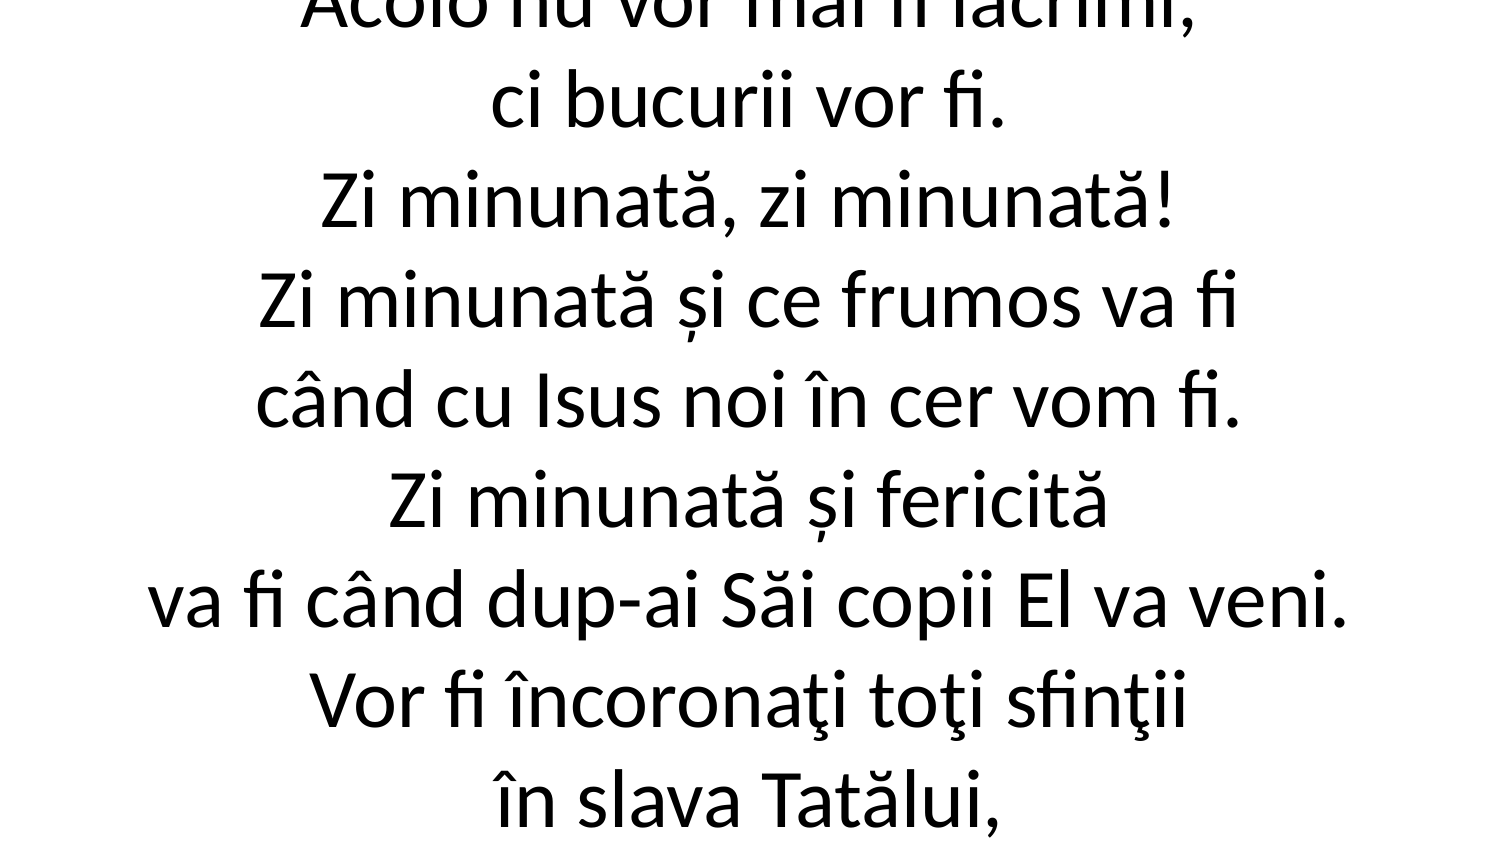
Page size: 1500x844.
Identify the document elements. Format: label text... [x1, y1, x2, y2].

text_box 1. Cu nerăbdare aştept ziua când Isus va veni, zi minunată, zi minunată. Acolo nu vor mai fi lacrimi, ci bucurii vor fi. Zi minunată, zi minunată! Zi minunată și ce frumos va fi când cu Isus noi în cer vom fi. Zi minunată și fericită va fi când dup-ai Săi copii El va veni. Vor fi încoronaţi toţi sfinţii în slava Tatălui, zi minunată, zi minunată. Iar faţa Lui în veşnicie, cu toţi o vom vedea, zi minunată, zi minunată. [133, 0, 1367, 844]
